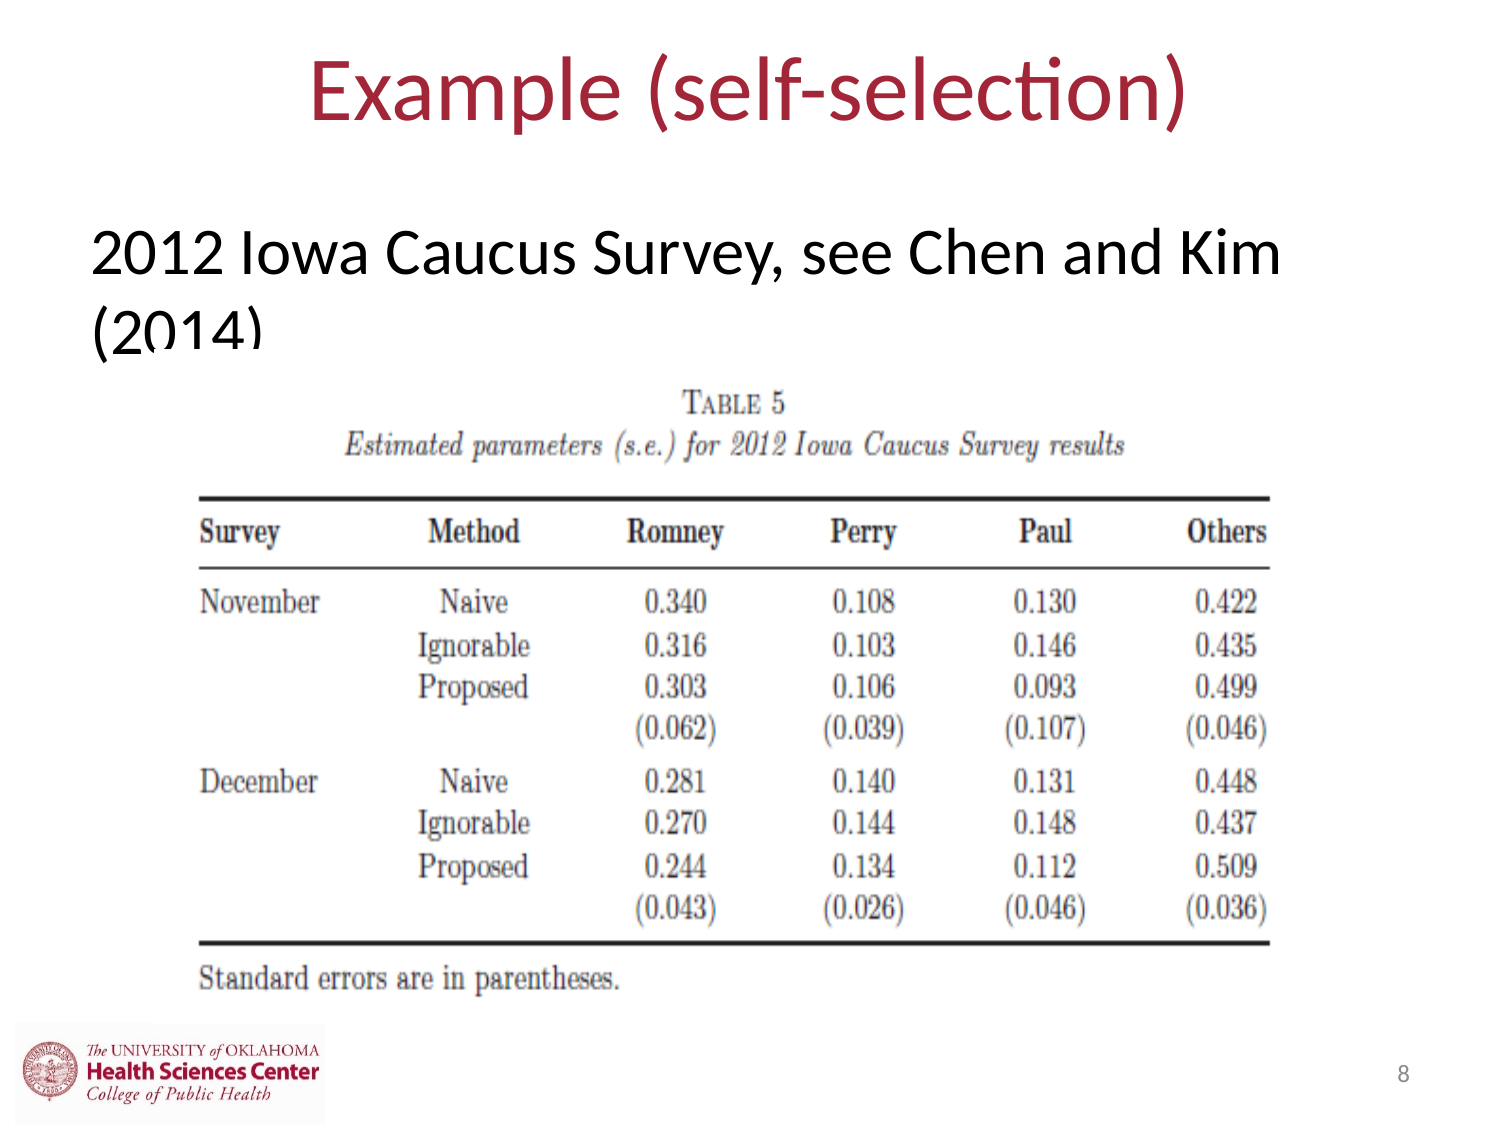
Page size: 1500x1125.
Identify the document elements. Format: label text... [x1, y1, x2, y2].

picture [15, 348, 1347, 1125]
title Example (self-selection) [75, 45, 1425, 200]
slide_number 8 [1074, 1042, 1425, 1103]
list 2012 Iowa Caucus Survey, see Chen and Kim (2014) [75, 200, 1425, 1005]
